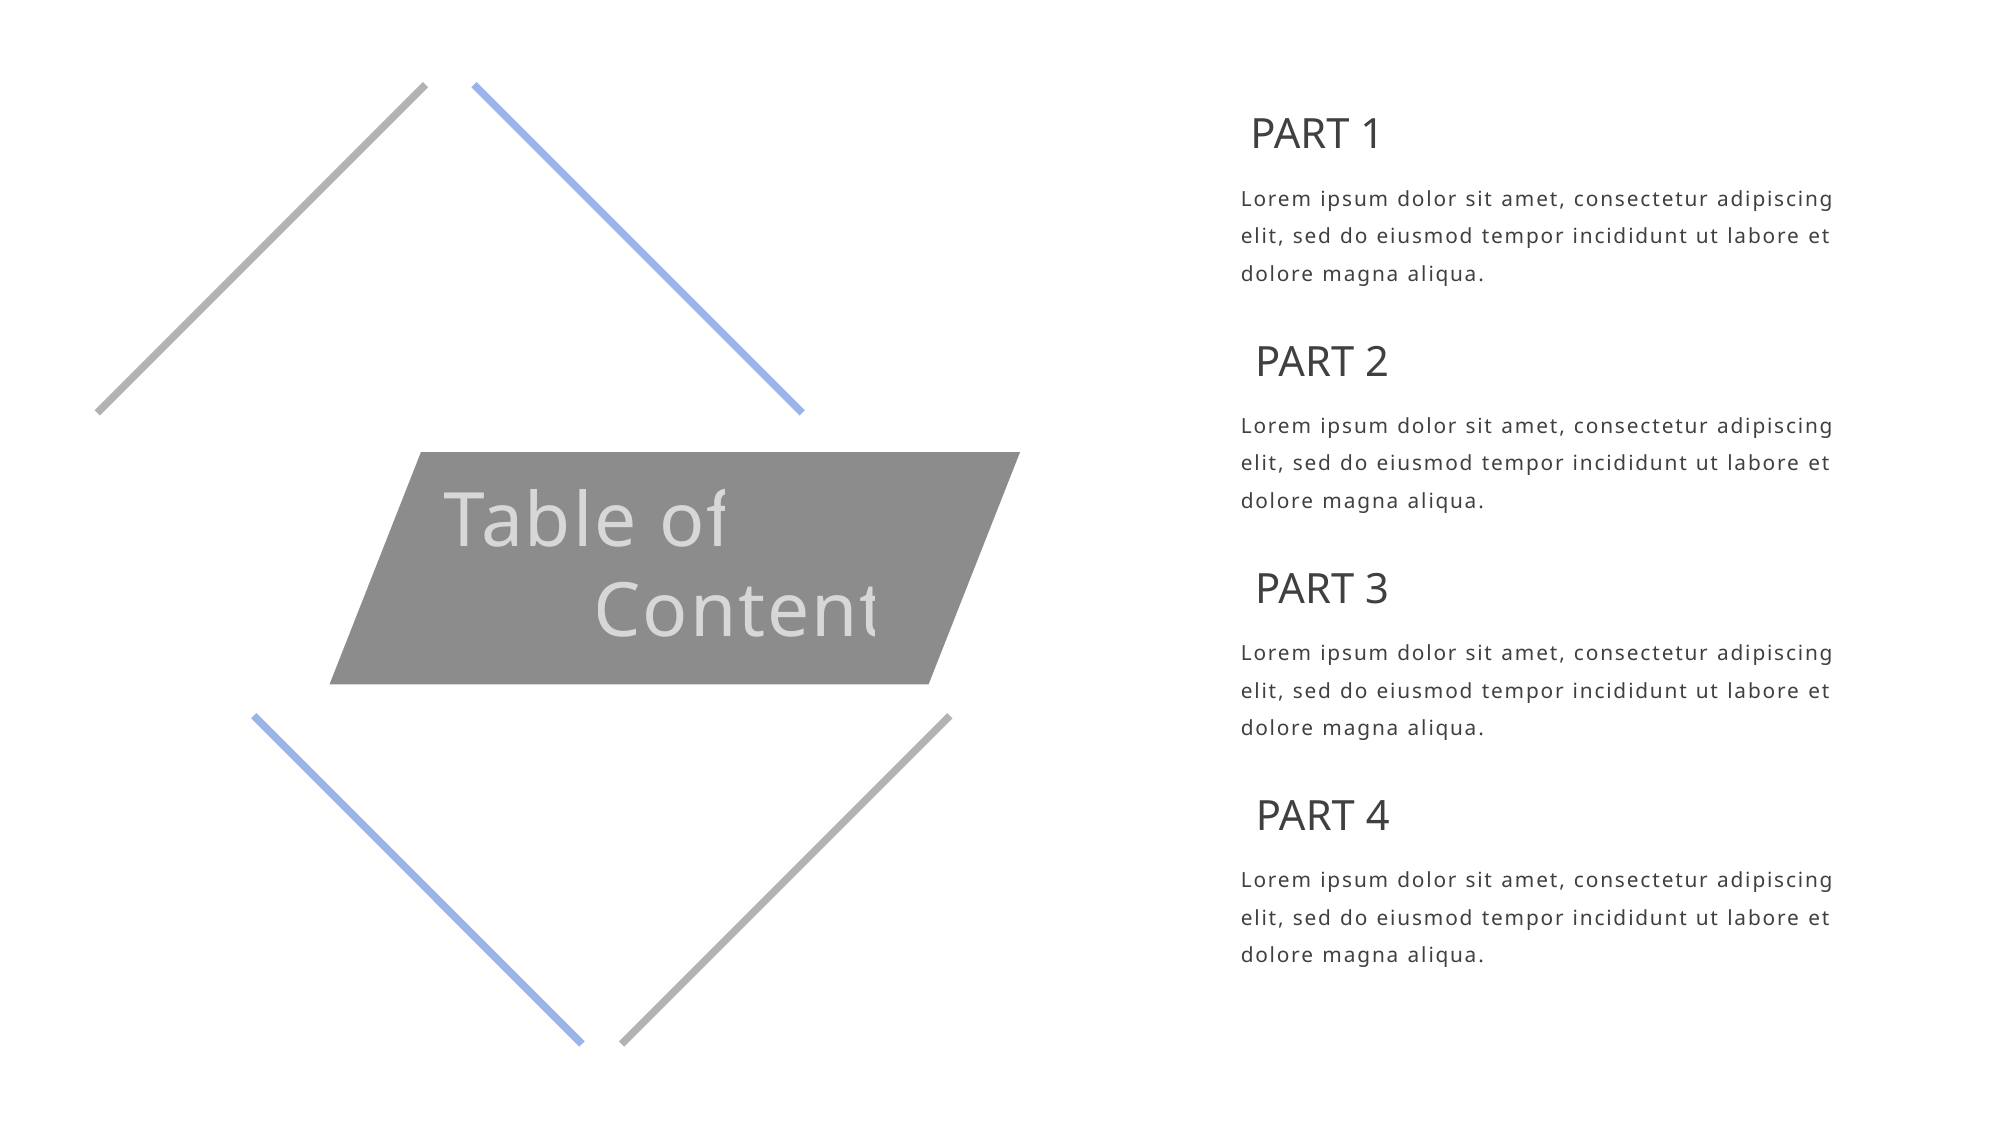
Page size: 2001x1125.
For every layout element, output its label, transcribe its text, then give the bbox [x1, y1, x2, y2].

text_box [892, 659, 940, 686]
text_box PART 2 [1240, 327, 1405, 392]
text_box Lorem ipsum dolor sit amet, consectetur adipiscing elit, sed do eiusmod tempor incididunt ut labore et dolore magna aliqua. [1225, 619, 1853, 747]
text_box Table of Content [892, 463, 1021, 659]
text_box [556, 1025, 587, 1049]
text_box Lorem ipsum dolor sit amet, consectetur adipiscing elit, sed do eiusmod tempor incididunt ut labore et dolore magna aliqua. [1225, 392, 1853, 520]
text_box PART 1 [1235, 99, 1400, 165]
text_box [617, 1025, 648, 1049]
text_box [404, 80, 430, 99]
picture [155, 99, 892, 1025]
text_box [892, 451, 1022, 463]
text_box [892, 711, 954, 781]
text_box PART 3 [1240, 554, 1405, 619]
text_box Lorem ipsum dolor sit amet, consectetur adipiscing elit, sed do eiusmod tempor incididunt ut labore et dolore magna aliqua. [1225, 847, 1853, 975]
text_box PART 4 [1241, 781, 1405, 847]
text_box [93, 348, 155, 418]
text_box Lorem ipsum dolor sit amet, consectetur adipiscing elit, sed do eiusmod tempor incididunt ut labore et dolore magna aliqua. [1225, 165, 1853, 293]
text_box [469, 80, 496, 99]
